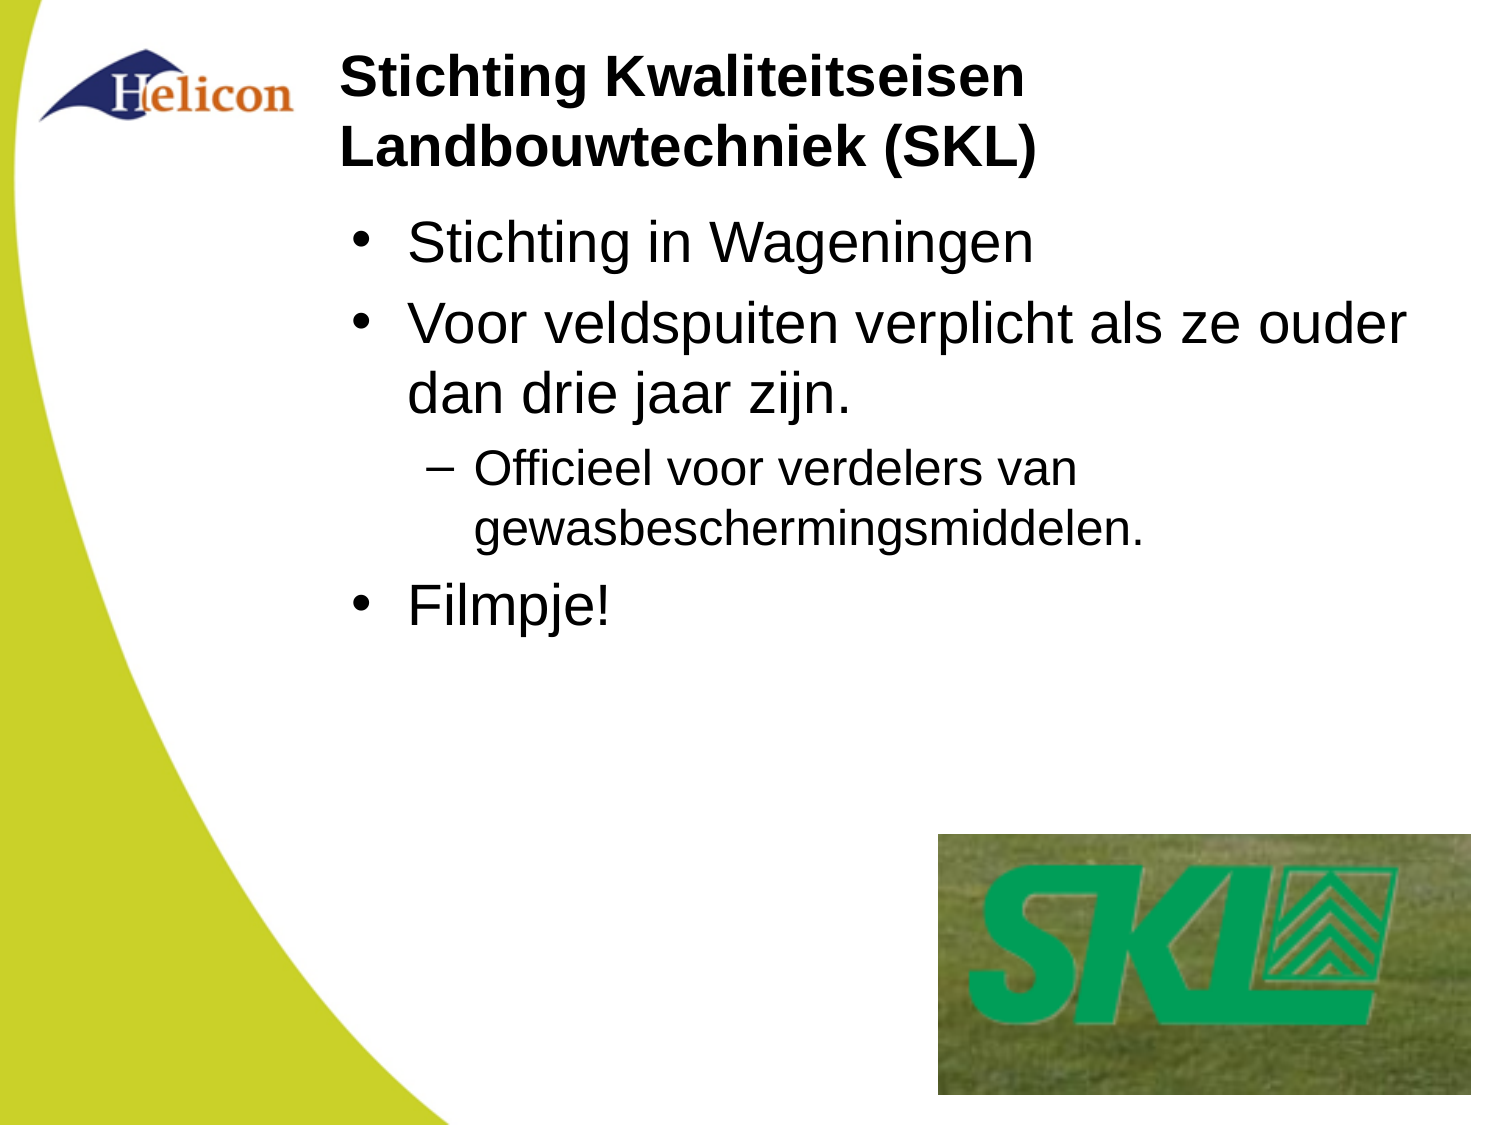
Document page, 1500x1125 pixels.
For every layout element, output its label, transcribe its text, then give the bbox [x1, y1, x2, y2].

title Stichting Kwaliteitseisen Landbouwtechniek (SKL) [324, 54, 1415, 161]
picture [0, 0, 1500, 1125]
list Stichting in Wageningen Voor veldspuiten verplicht als ze ouder dan drie jaar zijn. Officieel voor verdelers van gewasbeschermingsmiddelen. Filmpje! [336, 196, 1425, 1005]
